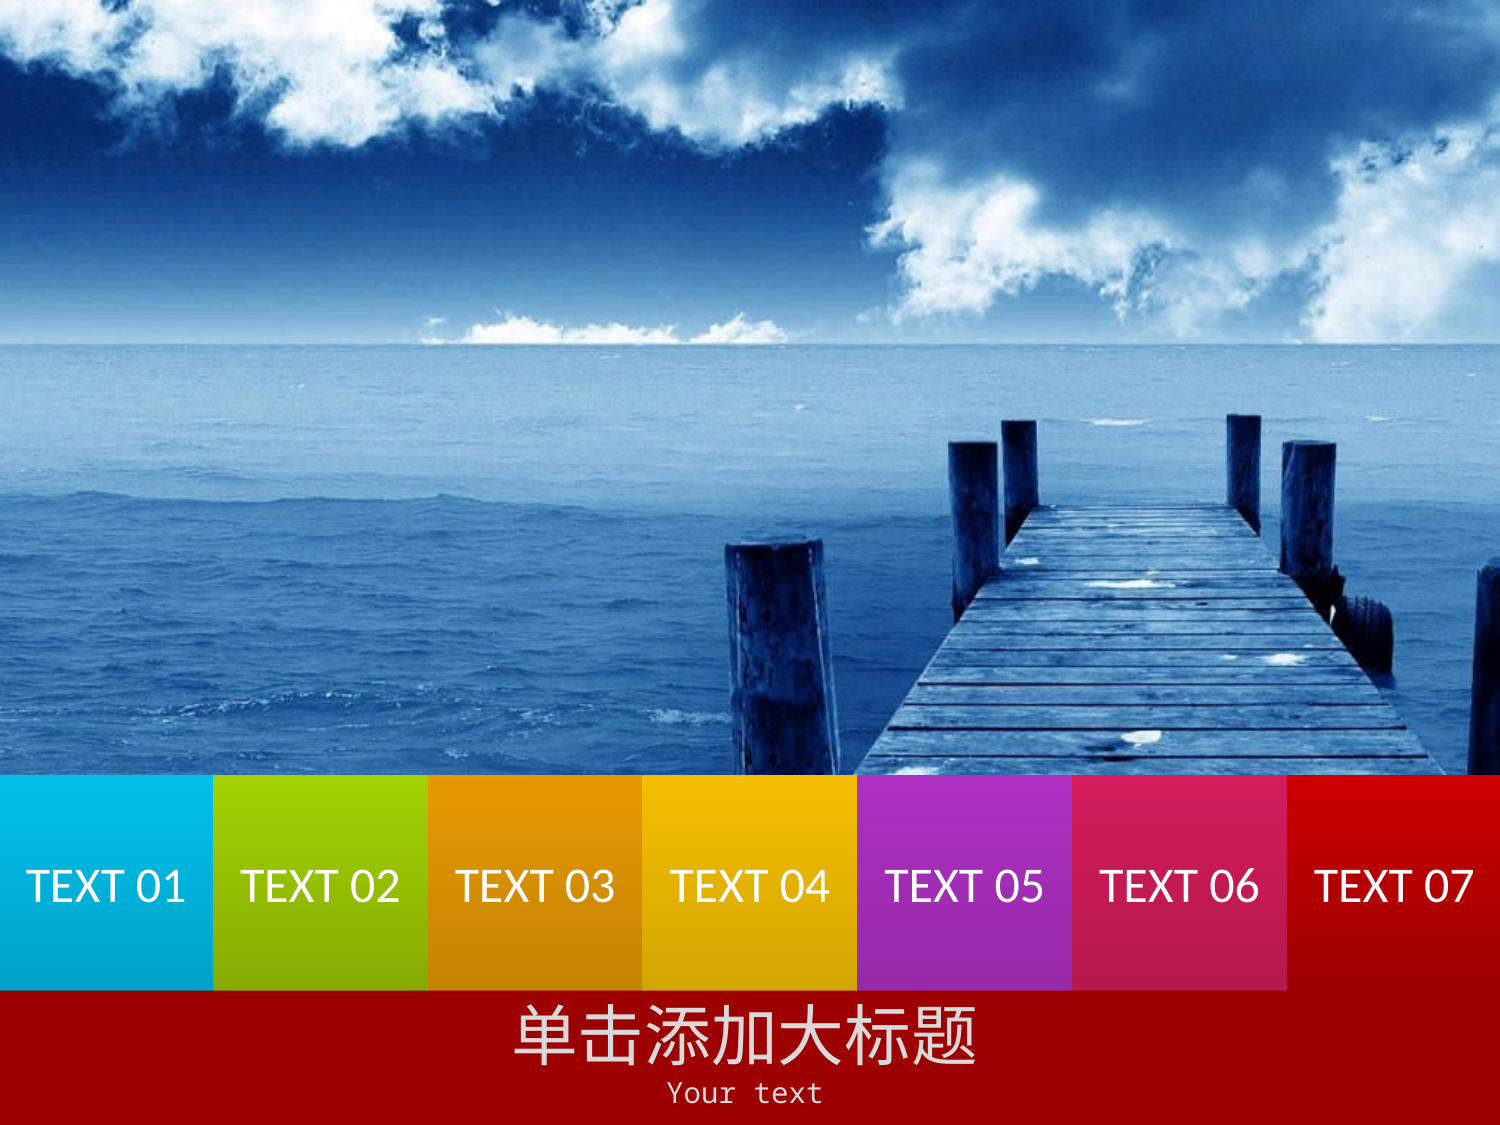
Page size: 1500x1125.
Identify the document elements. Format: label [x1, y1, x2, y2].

picture [0, 0, 1500, 775]
text_box [0, 775, 1500, 1125]
